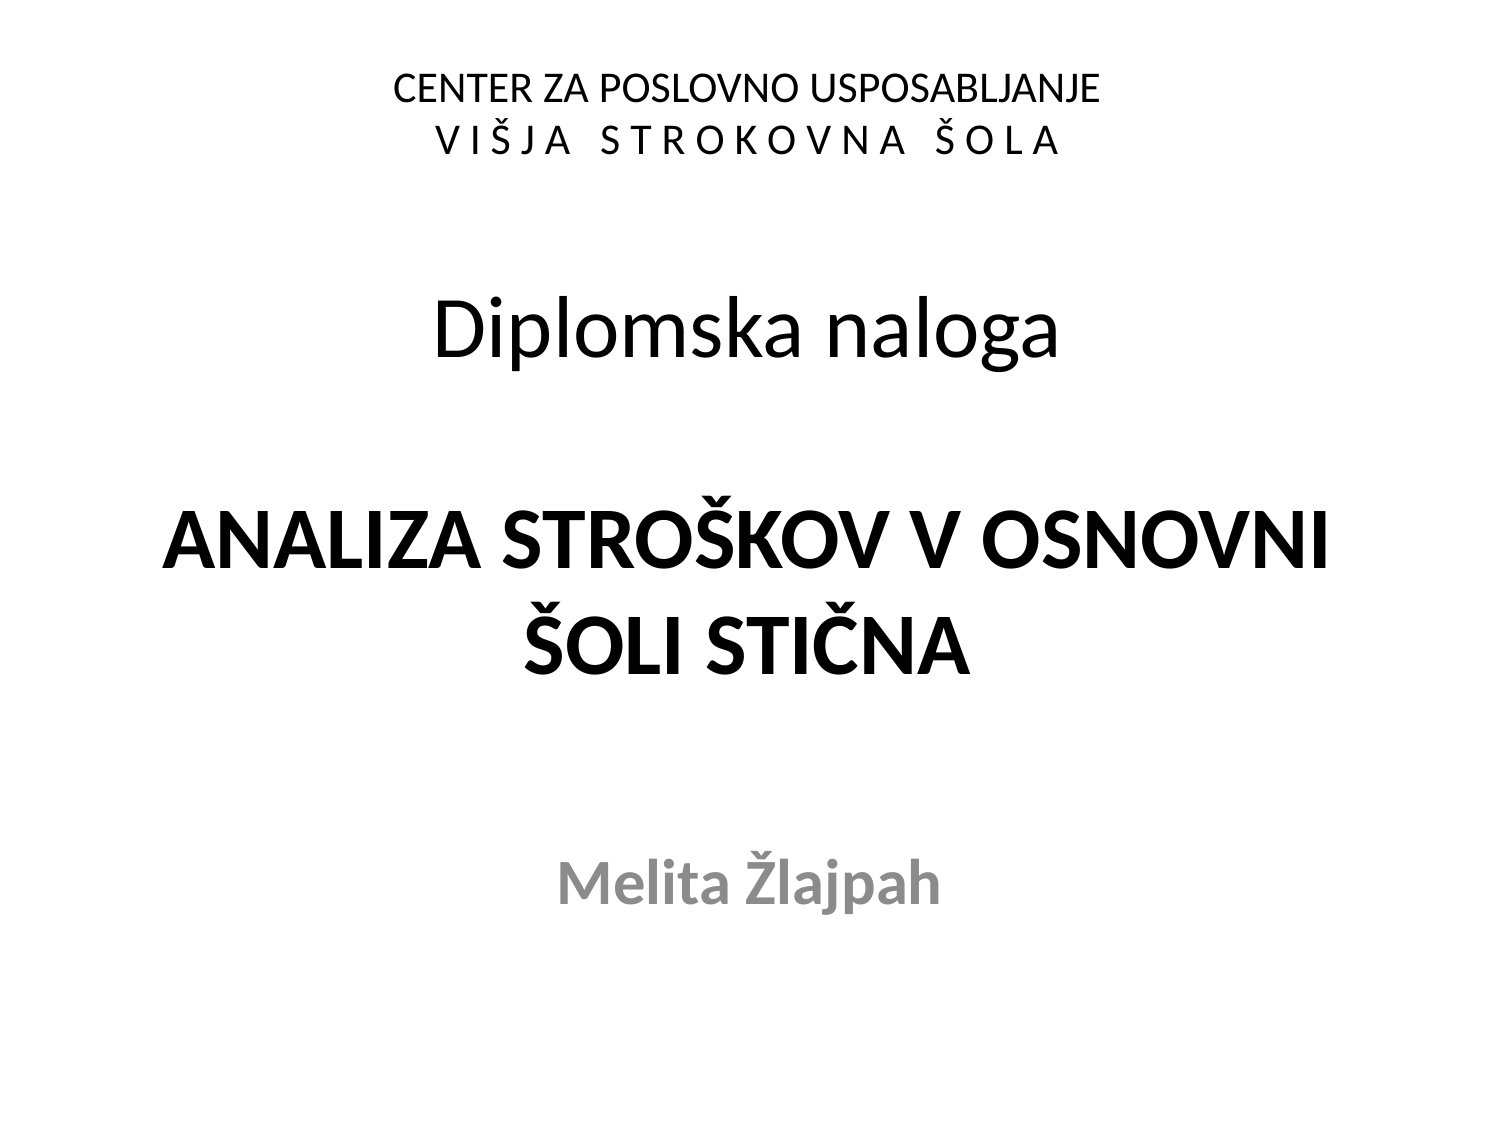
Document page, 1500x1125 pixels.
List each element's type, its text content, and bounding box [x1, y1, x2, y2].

title CENTER ZA POSLOVNO USPOSABLJANJE V I Š J A S T R O K O V N A Š O L A Diplomska naloga ANALIZA STROŠKOV V OSNOVNI ŠOLI STIČNA [112, 46, 1383, 809]
subtitle Melita Žlajpah [225, 832, 1275, 925]
